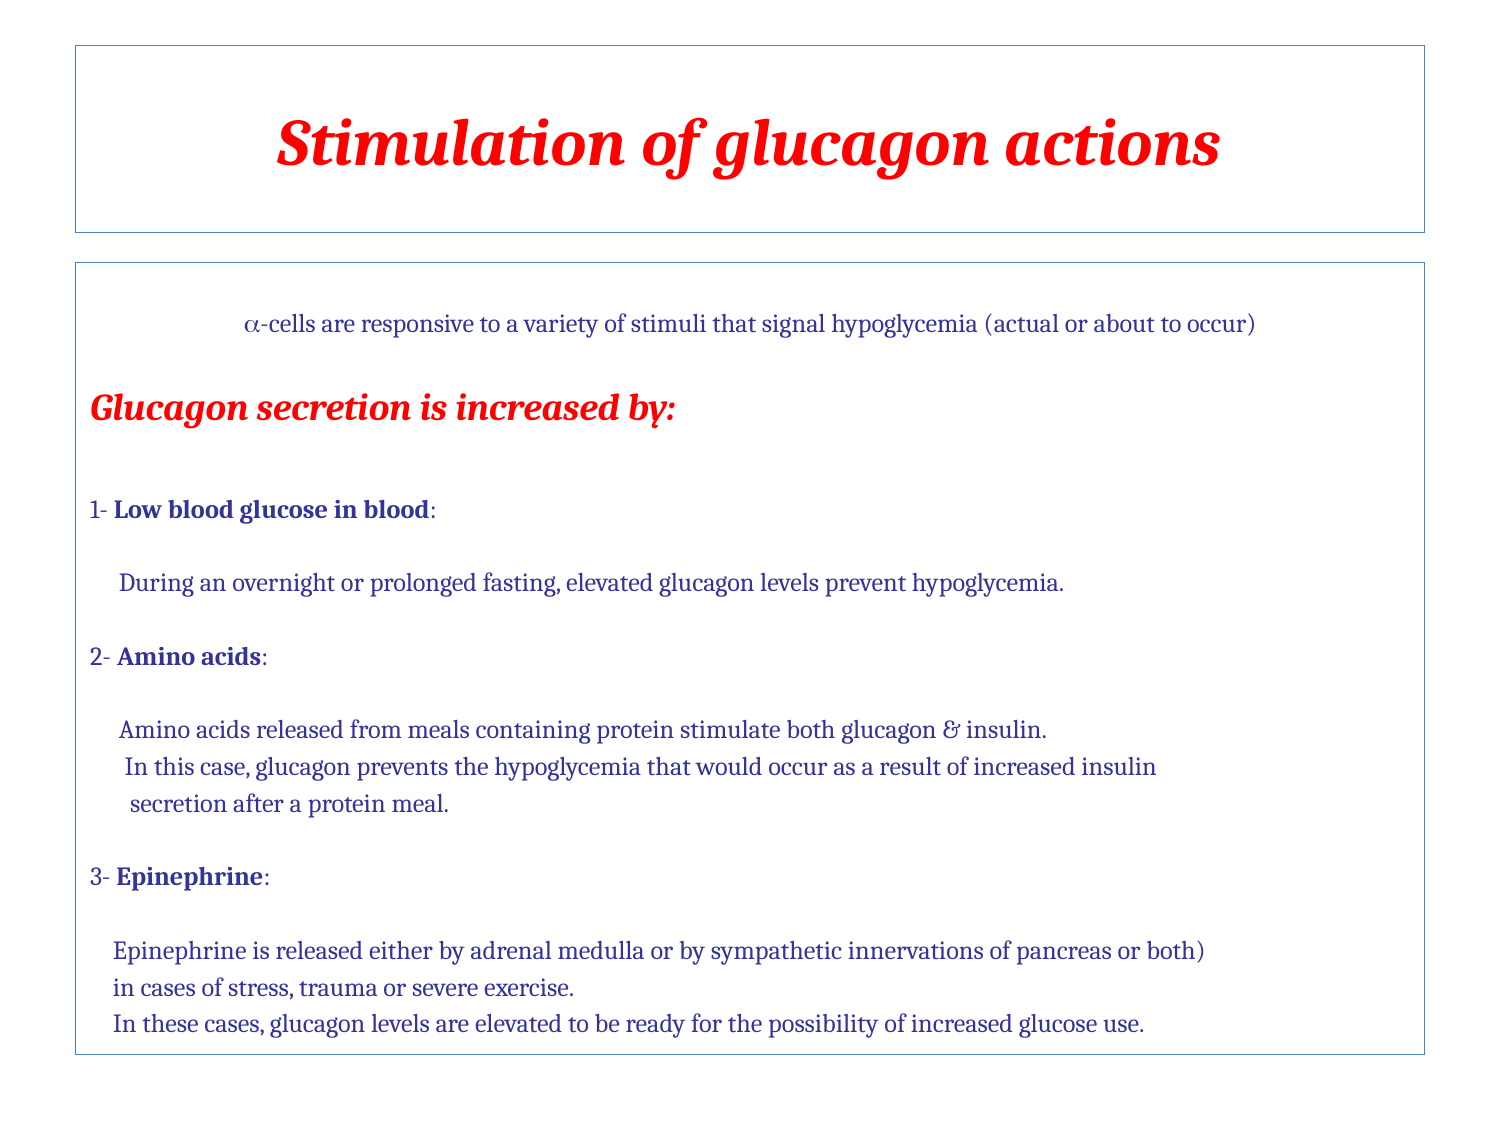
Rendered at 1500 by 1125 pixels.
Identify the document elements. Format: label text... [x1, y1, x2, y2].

title Stimulation of glucagon actions [75, 45, 1425, 233]
list a-cells are responsive to a variety of stimuli that signal hypoglycemia (actual or about to occur) Glucagon secretion is increased by: 1- Low blood glucose in blood: During an overnight or prolonged fasting, elevated glucagon levels prevent hypoglycemia. 2- Amino acids: Amino acids released from meals containing protein stimulate both glucagon & insulin. In this case, glucagon prevents the hypoglycemia that would occur as a result of increased insulin secretion after a protein meal. 3- Epinephrine: Epinephrine is released either by adrenal medulla or by sympathetic innervations of pancreas or both) in cases of stress, trauma or severe exercise. In these cases, glucagon levels are elevated to be ready for the possibility of increased glucose use. [75, 262, 1425, 1055]
